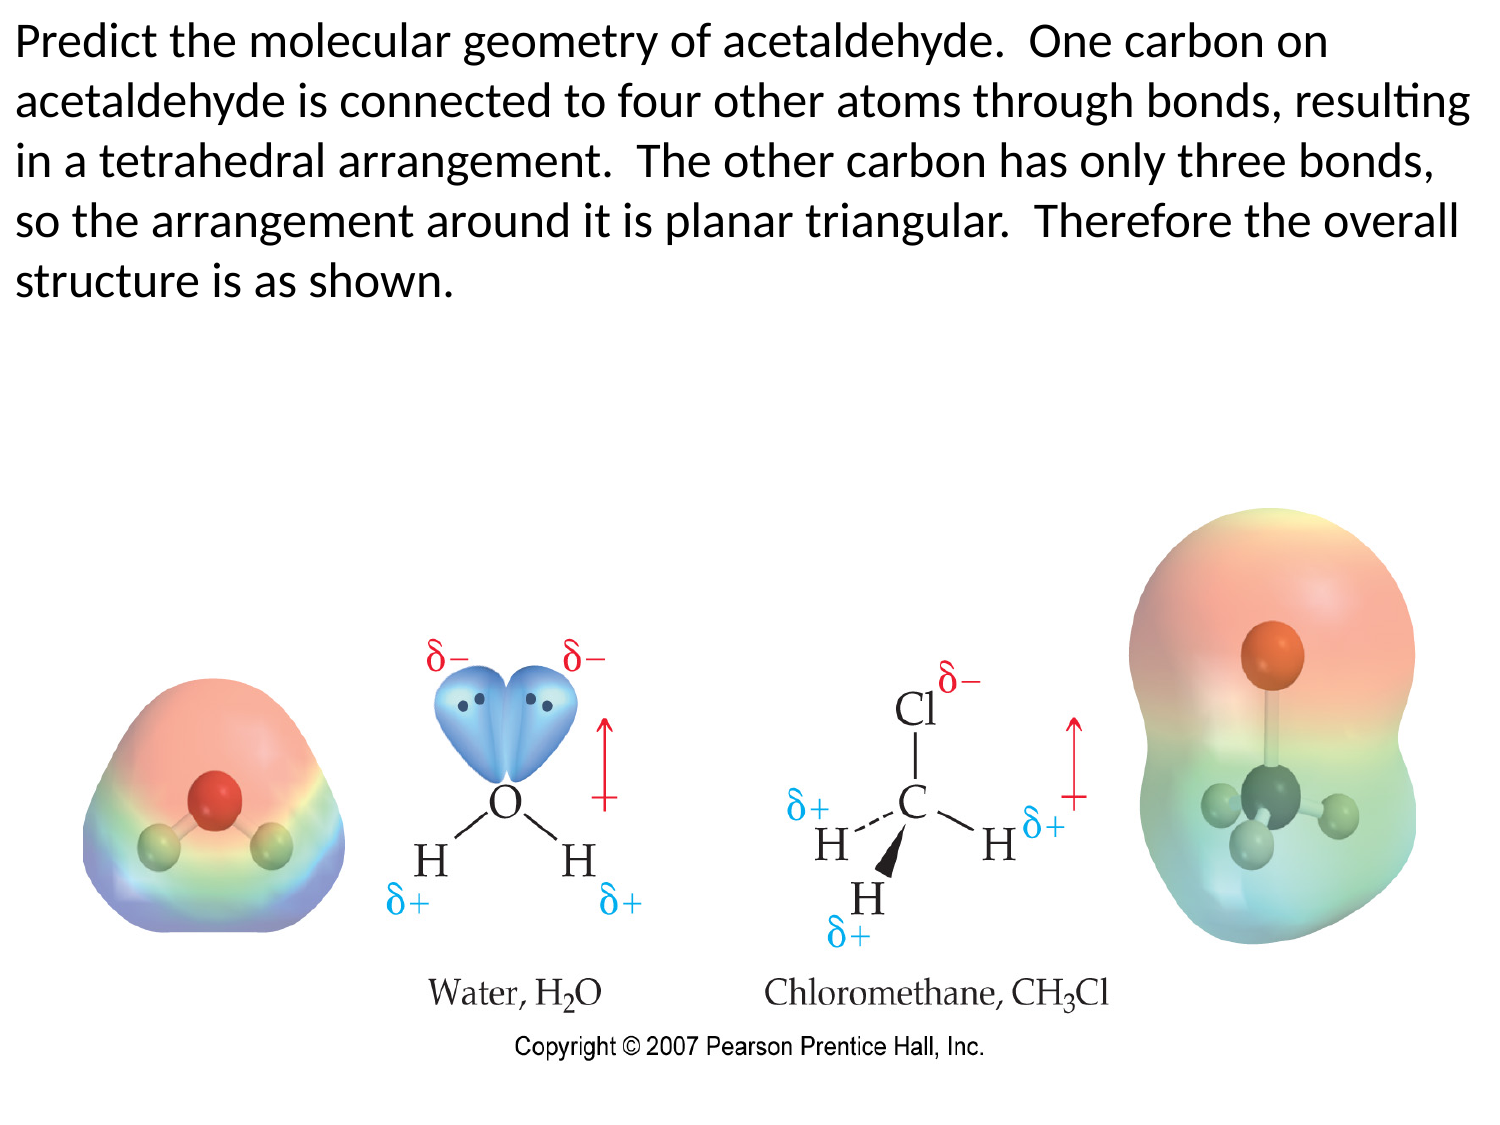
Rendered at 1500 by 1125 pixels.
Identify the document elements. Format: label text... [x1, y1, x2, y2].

picture [74, 499, 1424, 1083]
text_box Predict the molecular geometry of acetaldehyde. One carbon on acetaldehyde is connected to four other atoms through bonds, resulting in a tetrahedral arrangement. The other carbon has only three bonds, so the arrangement around it is planar triangular. Therefore the overall structure is as shown. [0, 0, 1500, 316]
